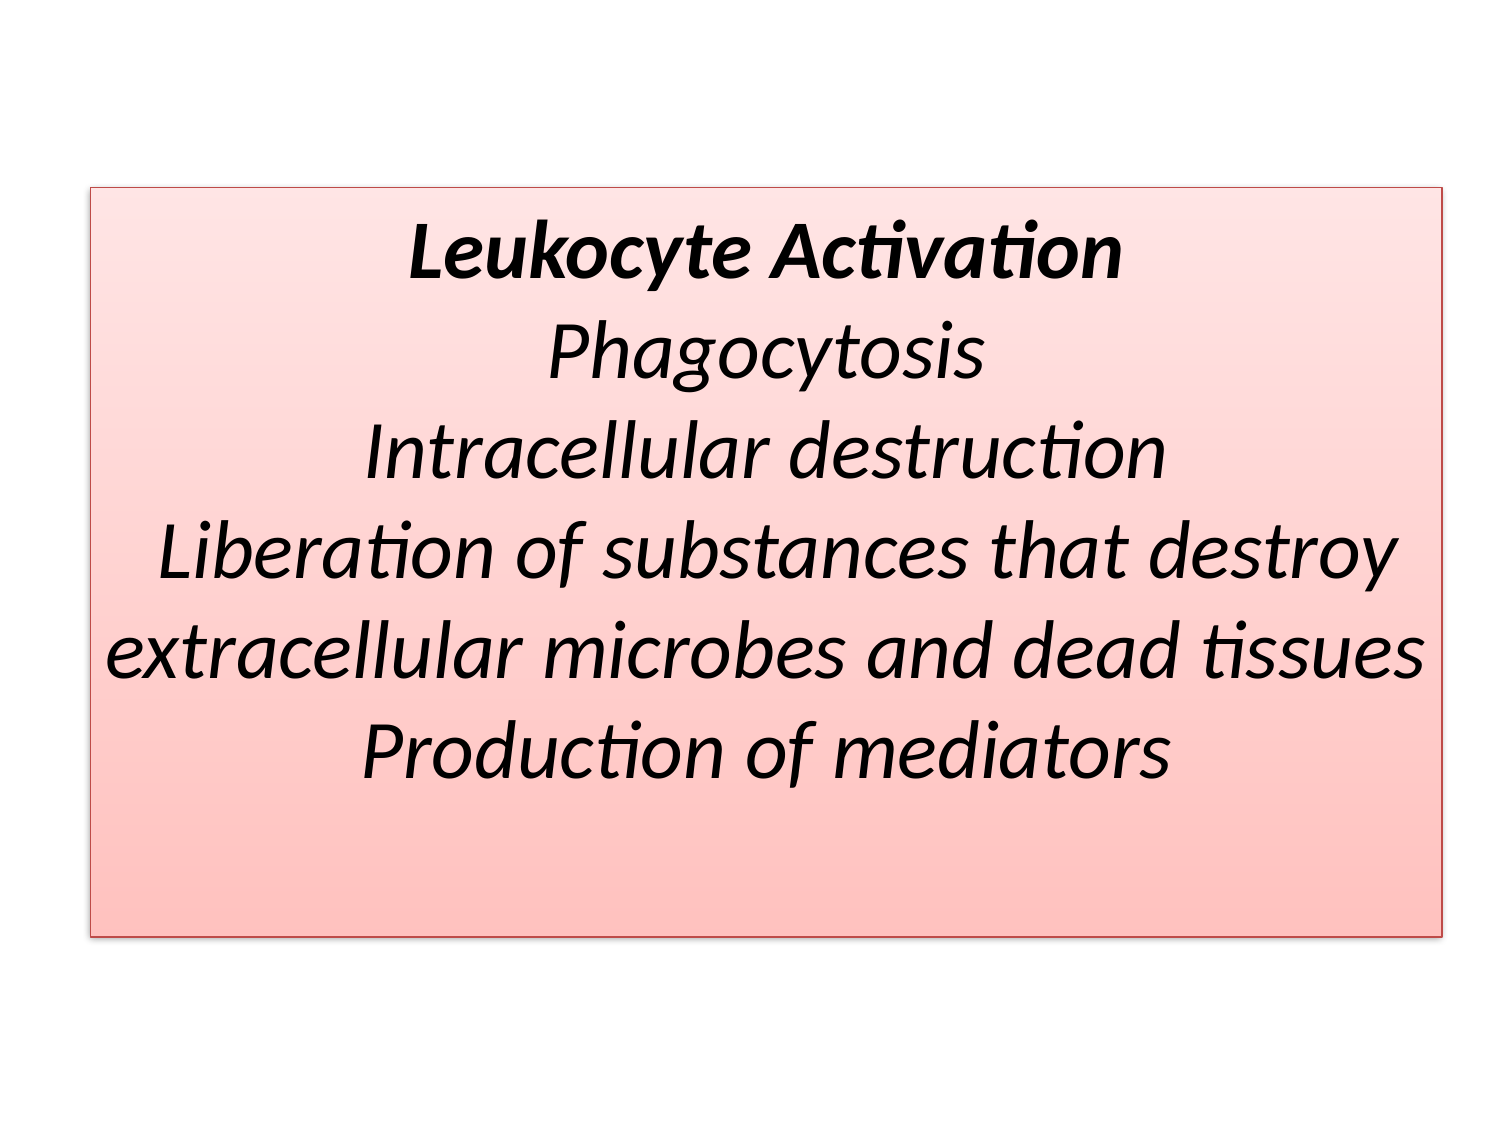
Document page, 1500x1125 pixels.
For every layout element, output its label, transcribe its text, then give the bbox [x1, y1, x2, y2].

text_box Leukocyte Activation Phagocytosis Intracellular destruction Liberation of substances that destroy extracellular microbes and dead tissues Production of mediators [90, 187, 1443, 938]
